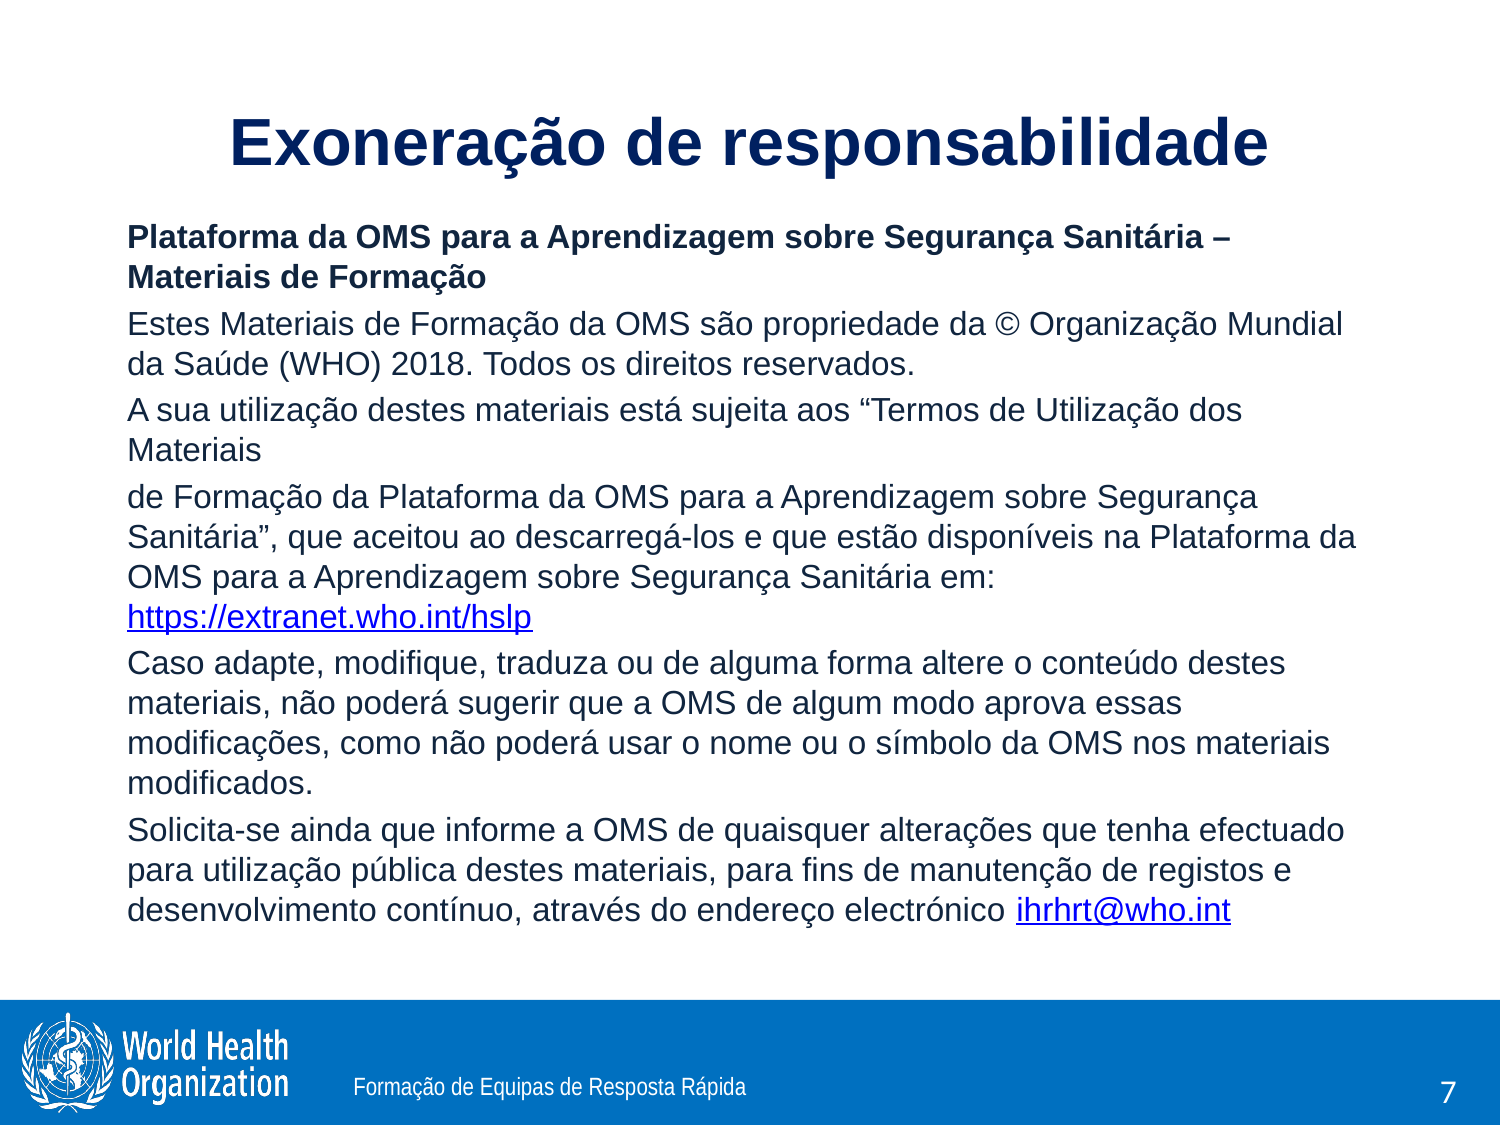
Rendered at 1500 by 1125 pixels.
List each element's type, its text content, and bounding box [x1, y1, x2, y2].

list Plataforma da OMS para a Aprendizagem sobre Segurança Sanitária – Materiais de Formação Estes Materiais de Formação da OMS são propriedade da © Organização Mundial da Saúde (WHO) 2018. Todos os direitos reservados. A sua utilização destes materiais está sujeita aos “Termos de Utilização dos Materiais de Formação da Plataforma da OMS para a Aprendizagem sobre Segurança Sanitária”, que aceitou ao descarregá-los e que estão disponíveis na Plataforma da OMS para a Aprendizagem sobre Segurança Sanitária em: https://extranet.who.int/hslp Caso adapte, modifique, traduza ou de alguma forma altere o conteúdo destes materiais, não poderá sugerir que a OMS de algum modo aprova essas modificações, como não poderá usar o nome ou o símbolo da OMS nos materiais modificados. Solicita-se ainda que informe a OMS de quaisquer alterações que tenha efectuado para utilização pública destes materiais, para fins de manutenção de registos e desenvolvimento contínuo, através do endereço electrónico ihrhrt@who.int [112, 208, 1385, 988]
title Exoneração de responsabilidade [75, 45, 1425, 233]
picture [21, 1012, 288, 1113]
